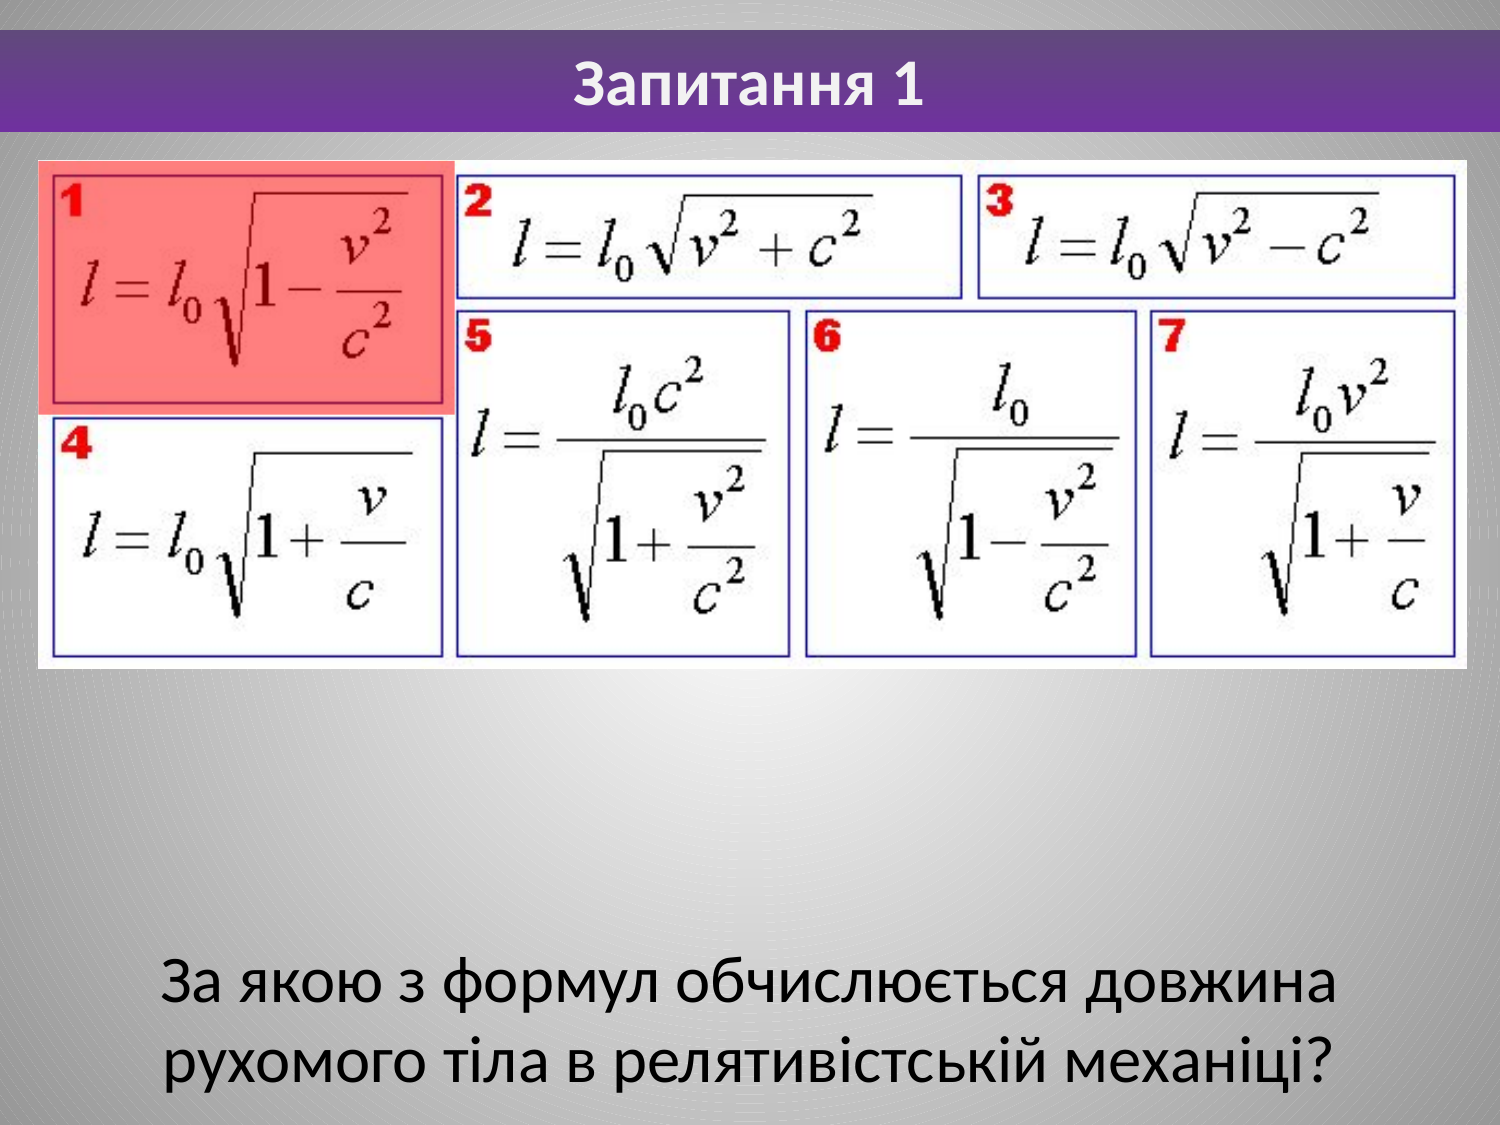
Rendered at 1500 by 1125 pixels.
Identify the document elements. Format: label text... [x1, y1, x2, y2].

text_box Запитання 1 [0, 30, 1500, 132]
list За якою з формул обчислюється довжина рухомого тіла в релятивістській механіці? [23, 928, 1477, 1106]
picture [38, 160, 1467, 670]
